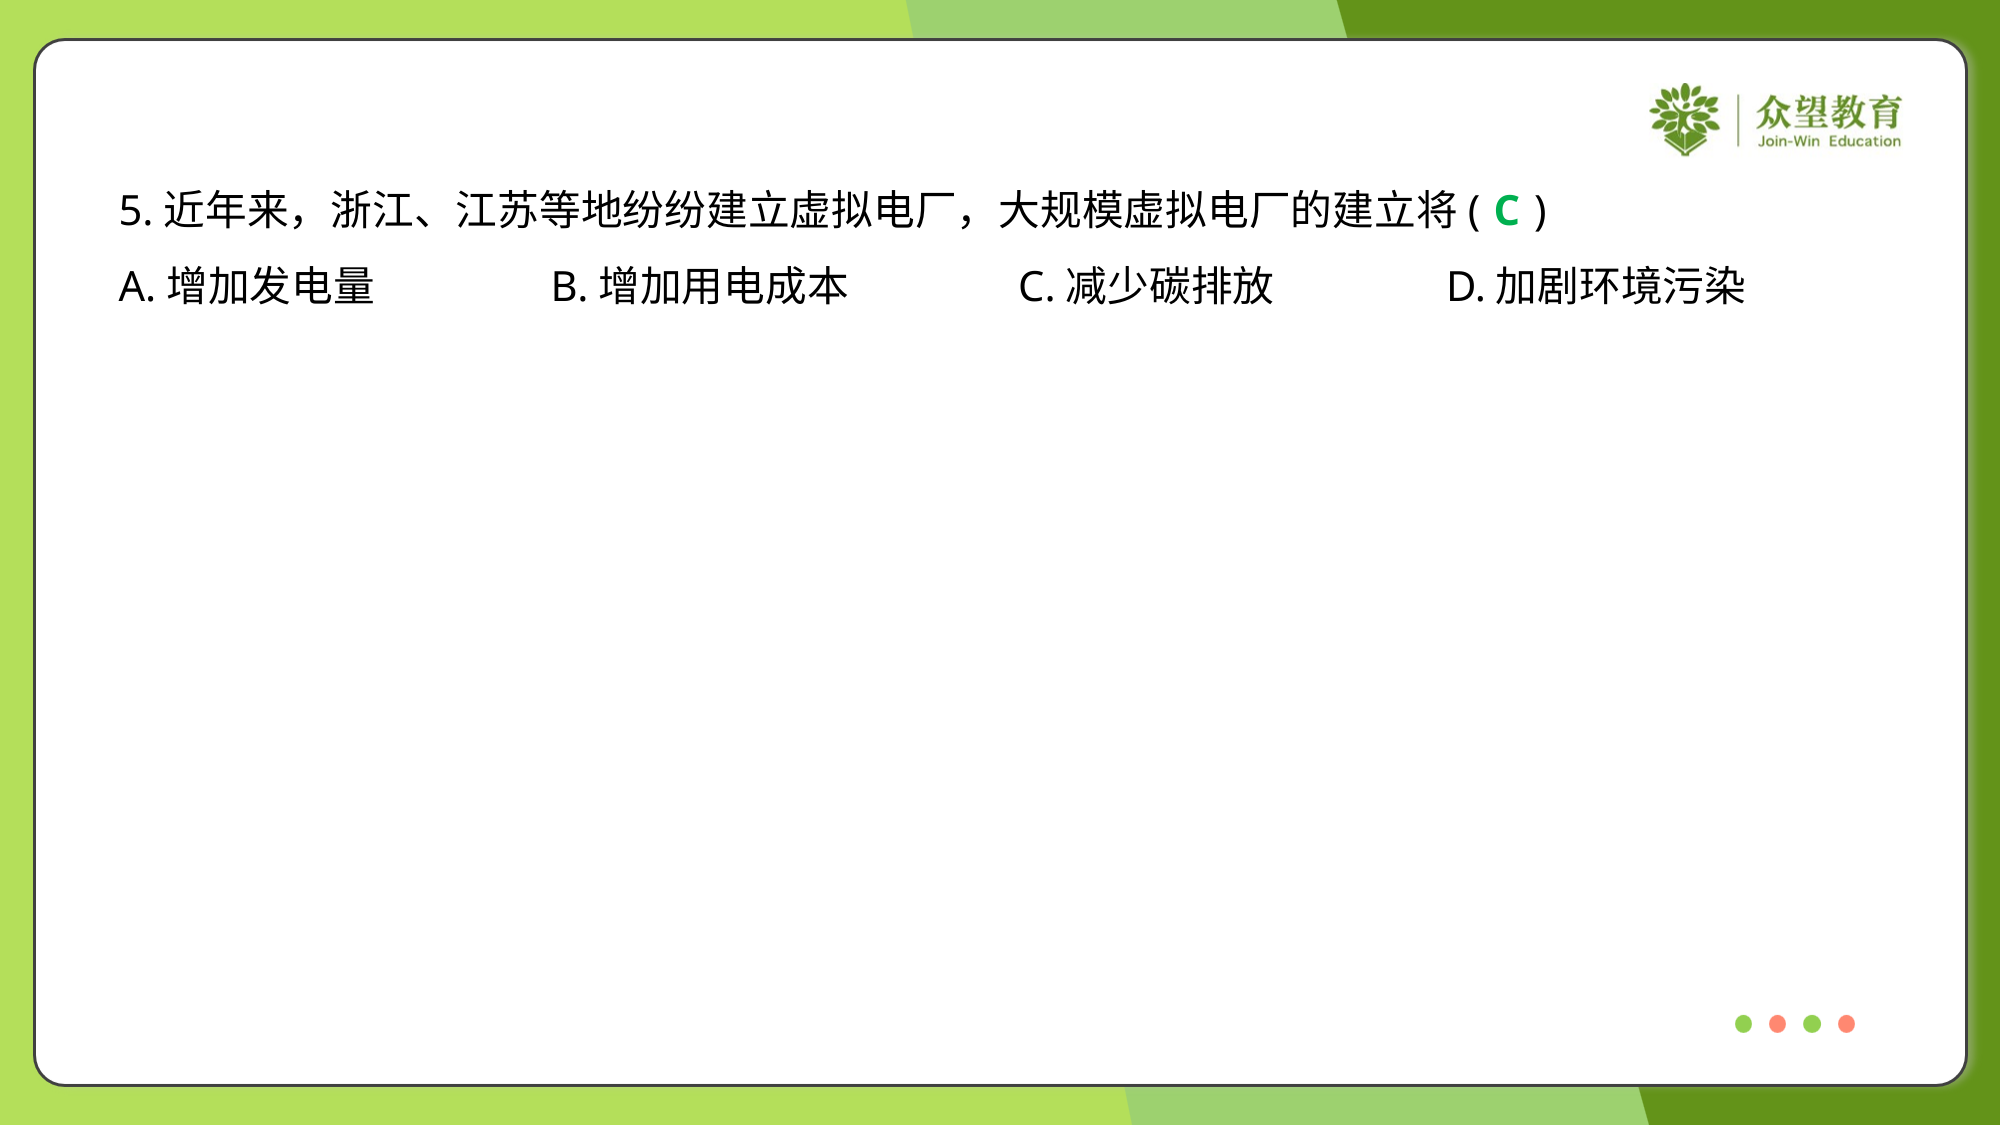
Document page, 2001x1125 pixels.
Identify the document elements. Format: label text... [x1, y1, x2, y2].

text_box 5.近年来，浙江、江苏等地纷纷建立虚拟电厂，大规模虚拟电厂的建立将( ) [118, 158, 1477, 226]
text_box 5.近年来，浙江、江苏等地纷纷建立虚拟电厂，大规模虚拟电厂的建立将( ) [1536, 158, 1883, 226]
text_box C [1477, 158, 1536, 226]
text_box A.增加发电量 B.增加用电成本 C.减少碳排放 D.加剧环境污染 [118, 234, 1883, 302]
picture [0, 0, 2000, 1125]
